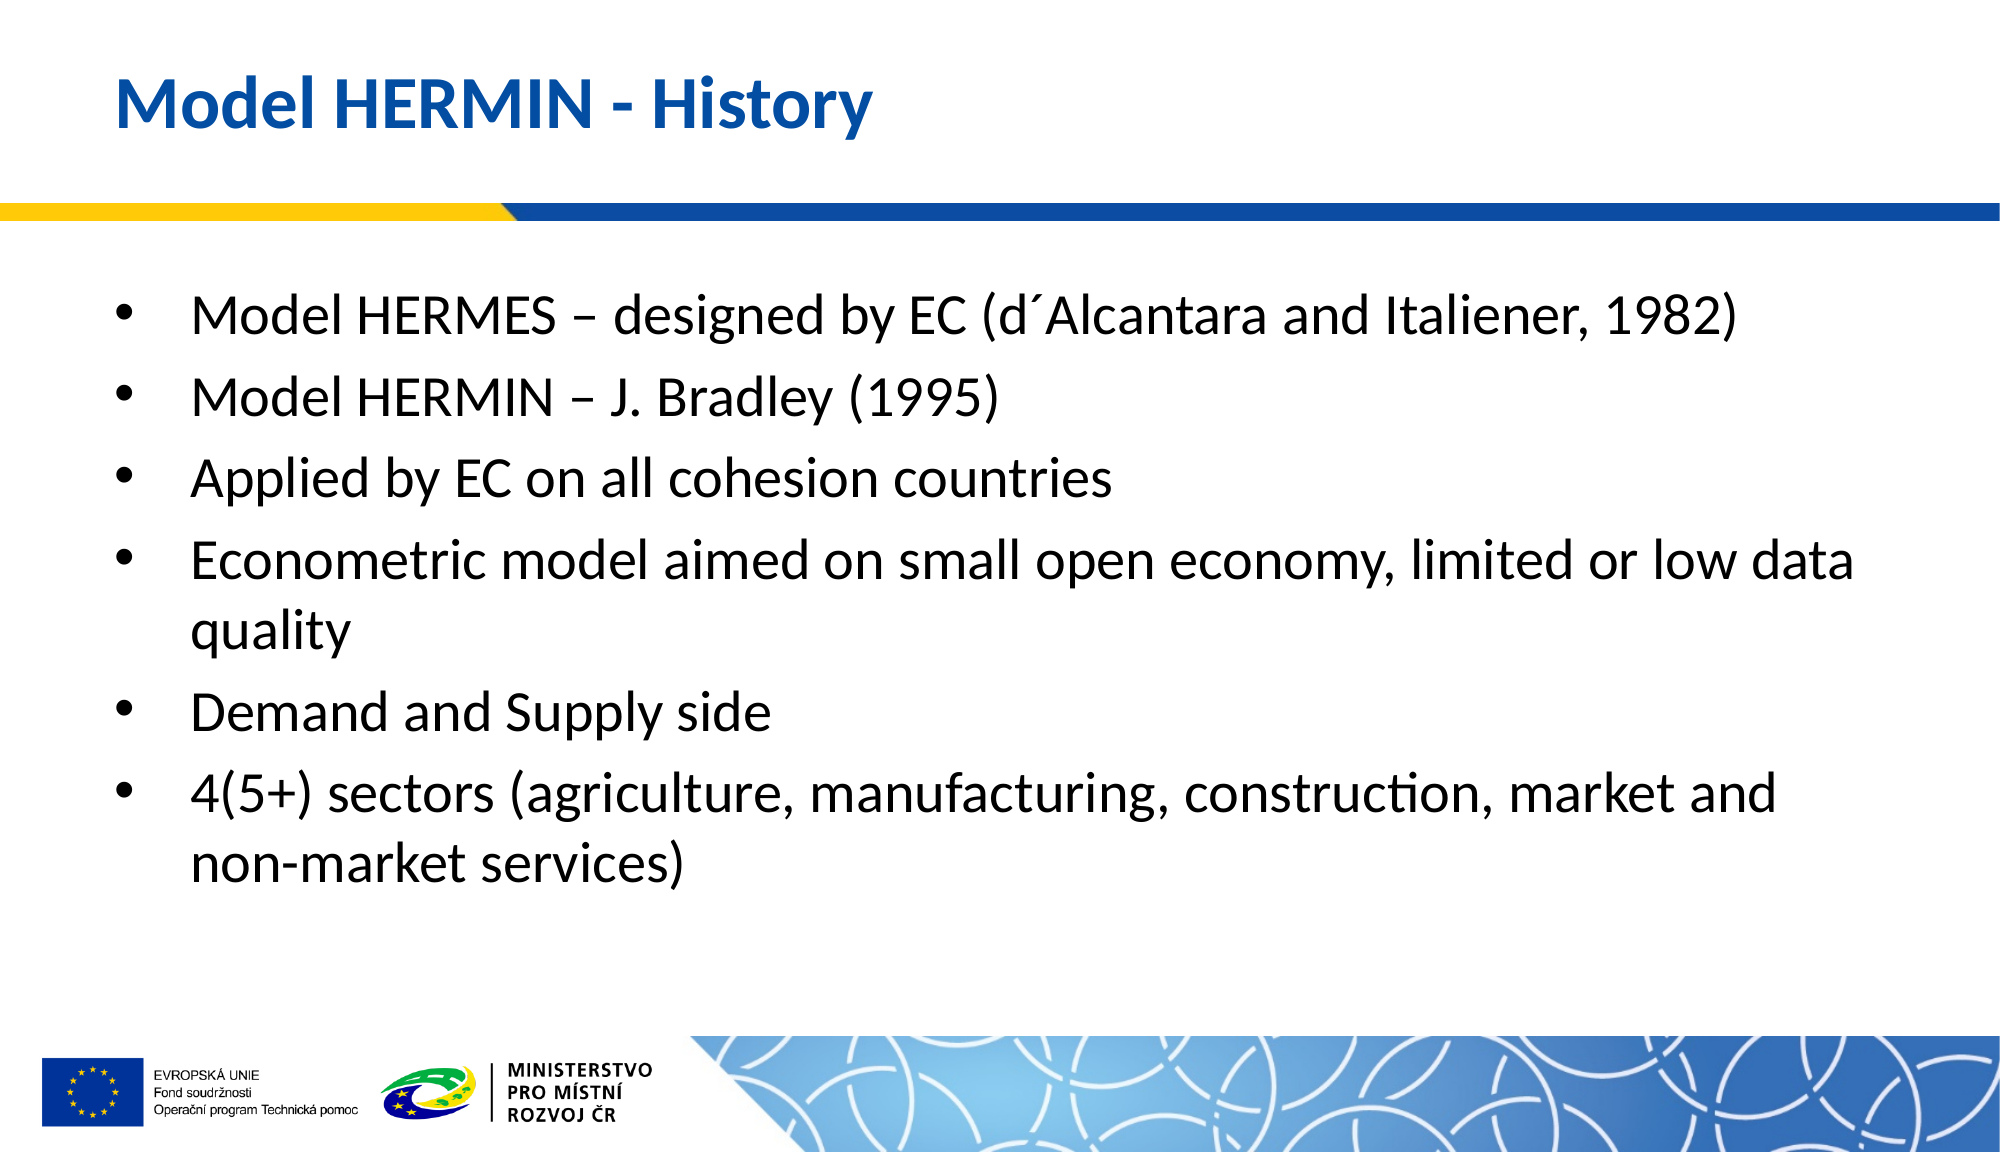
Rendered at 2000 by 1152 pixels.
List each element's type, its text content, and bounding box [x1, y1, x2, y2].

title Model HERMIN - History [99, 46, 1900, 198]
picture [19, 1035, 674, 1149]
list Model HERMES – designed by EC (d´Alcantara and Italiener, 1982) Model HERMIN – J. Bradley (1995) Applied by EC on all cohesion countries Econometric model aimed on small open economy, limited or low data quality Demand and Supply side 4(5+) sectors (agriculture, manufacturing, construction, market and non-market services) [99, 268, 1900, 1029]
picture [680, 1036, 2000, 1152]
picture [0, 203, 2000, 221]
